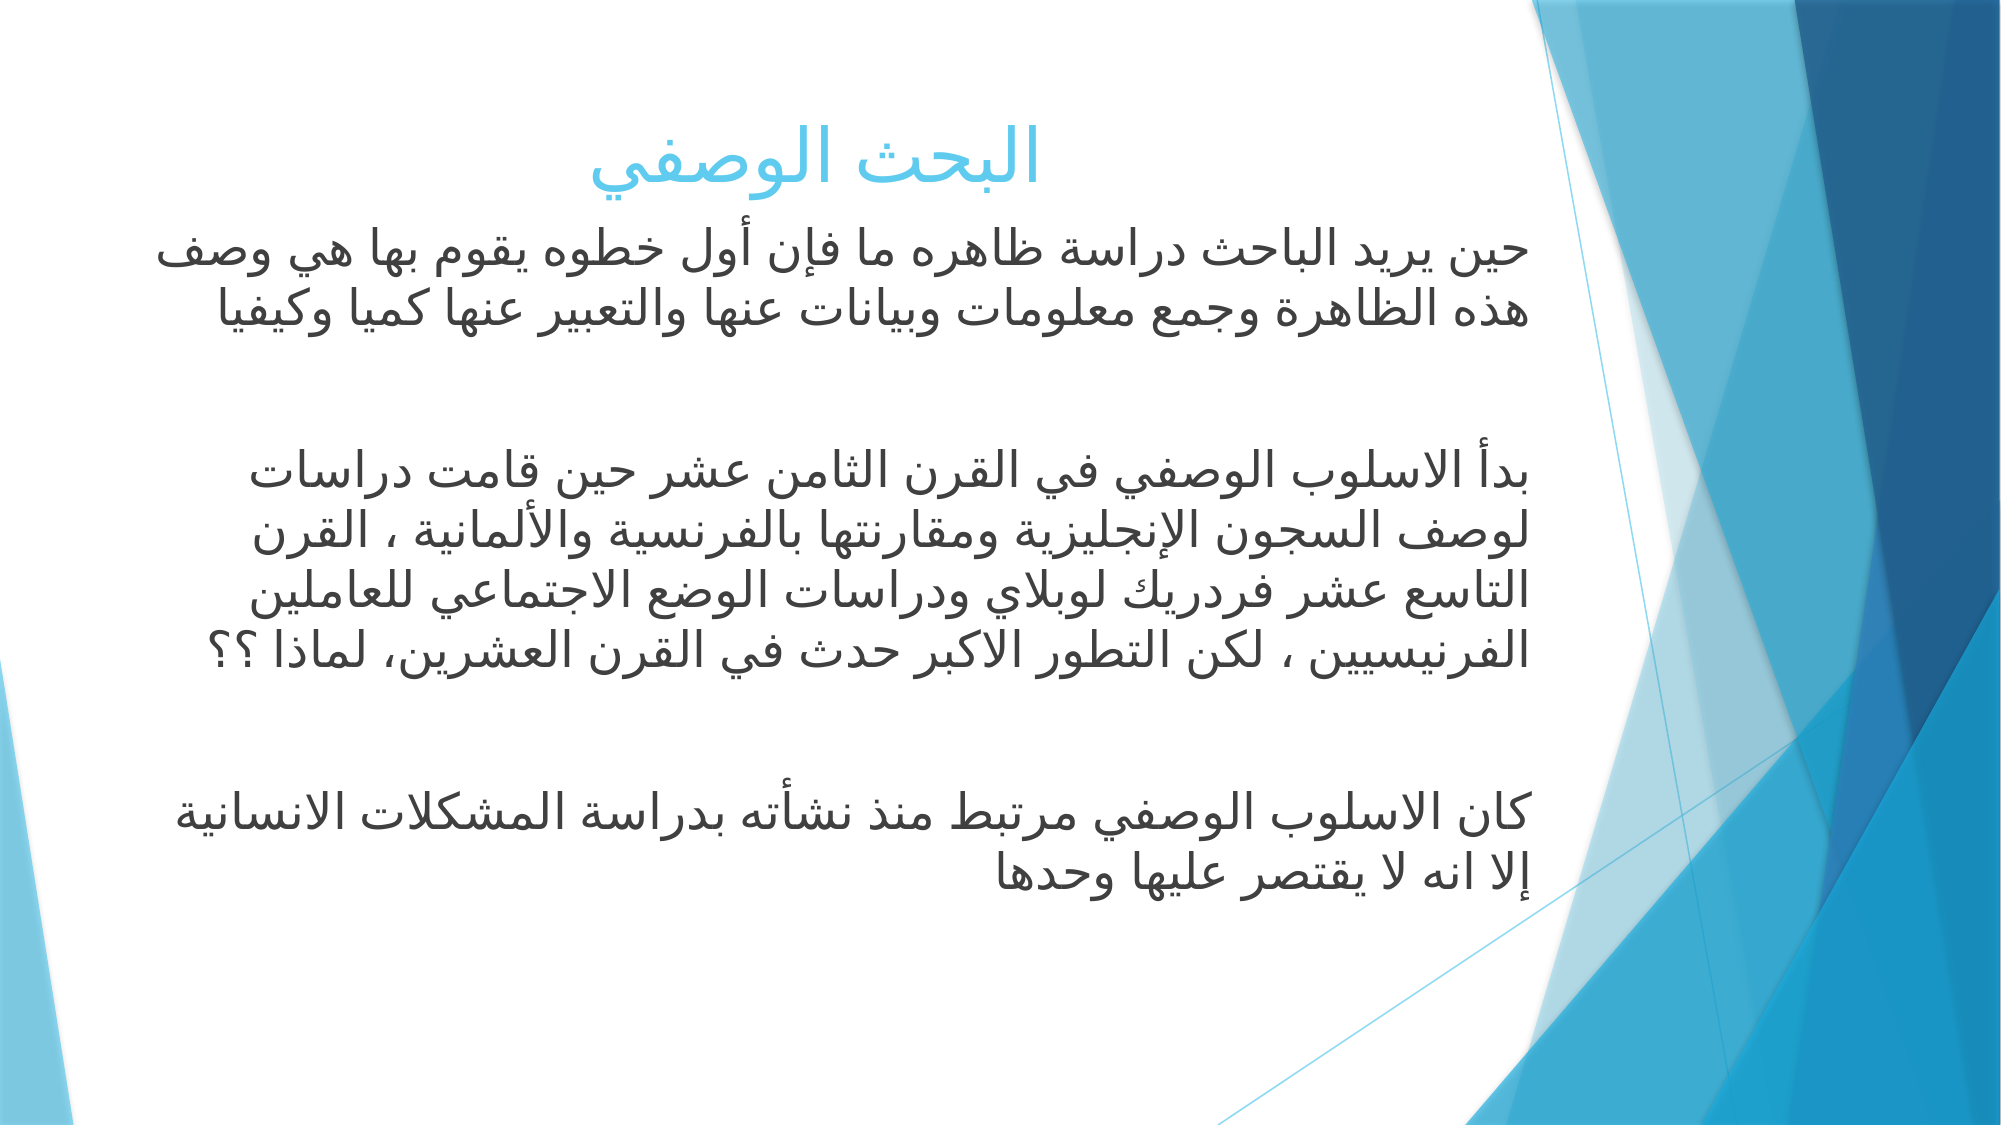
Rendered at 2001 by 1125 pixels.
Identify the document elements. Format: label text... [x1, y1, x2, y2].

list حين يريد الباحث دراسة ظاهره ما فإن أول خطوه يقوم بها هي وصف هذه الظاهرة وجمع معلومات وبيانات عنها والتعبير عنها كميا وكيفيا بدأ الاسلوب الوصفي في القرن الثامن عشر حين قامت دراسات لوصف السجون الإنجليزية ومقارنتها بالفرنسية والألمانية ، القرن التاسع عشر فردريك لوبلاي ودراسات الوضع الاجتماعي للعاملين الفرنيسيين ، لكن التطور الاكبر حدث في القرن العشرين، لماذا ؟؟ كان الاسلوب الوصفي مرتبط منذ نشأته بدراسة المشكلات الانسانية إلا انه لا يقتصر عليها وحدها [137, 208, 1548, 852]
title البحث الوصفي [111, 99, 1522, 317]
